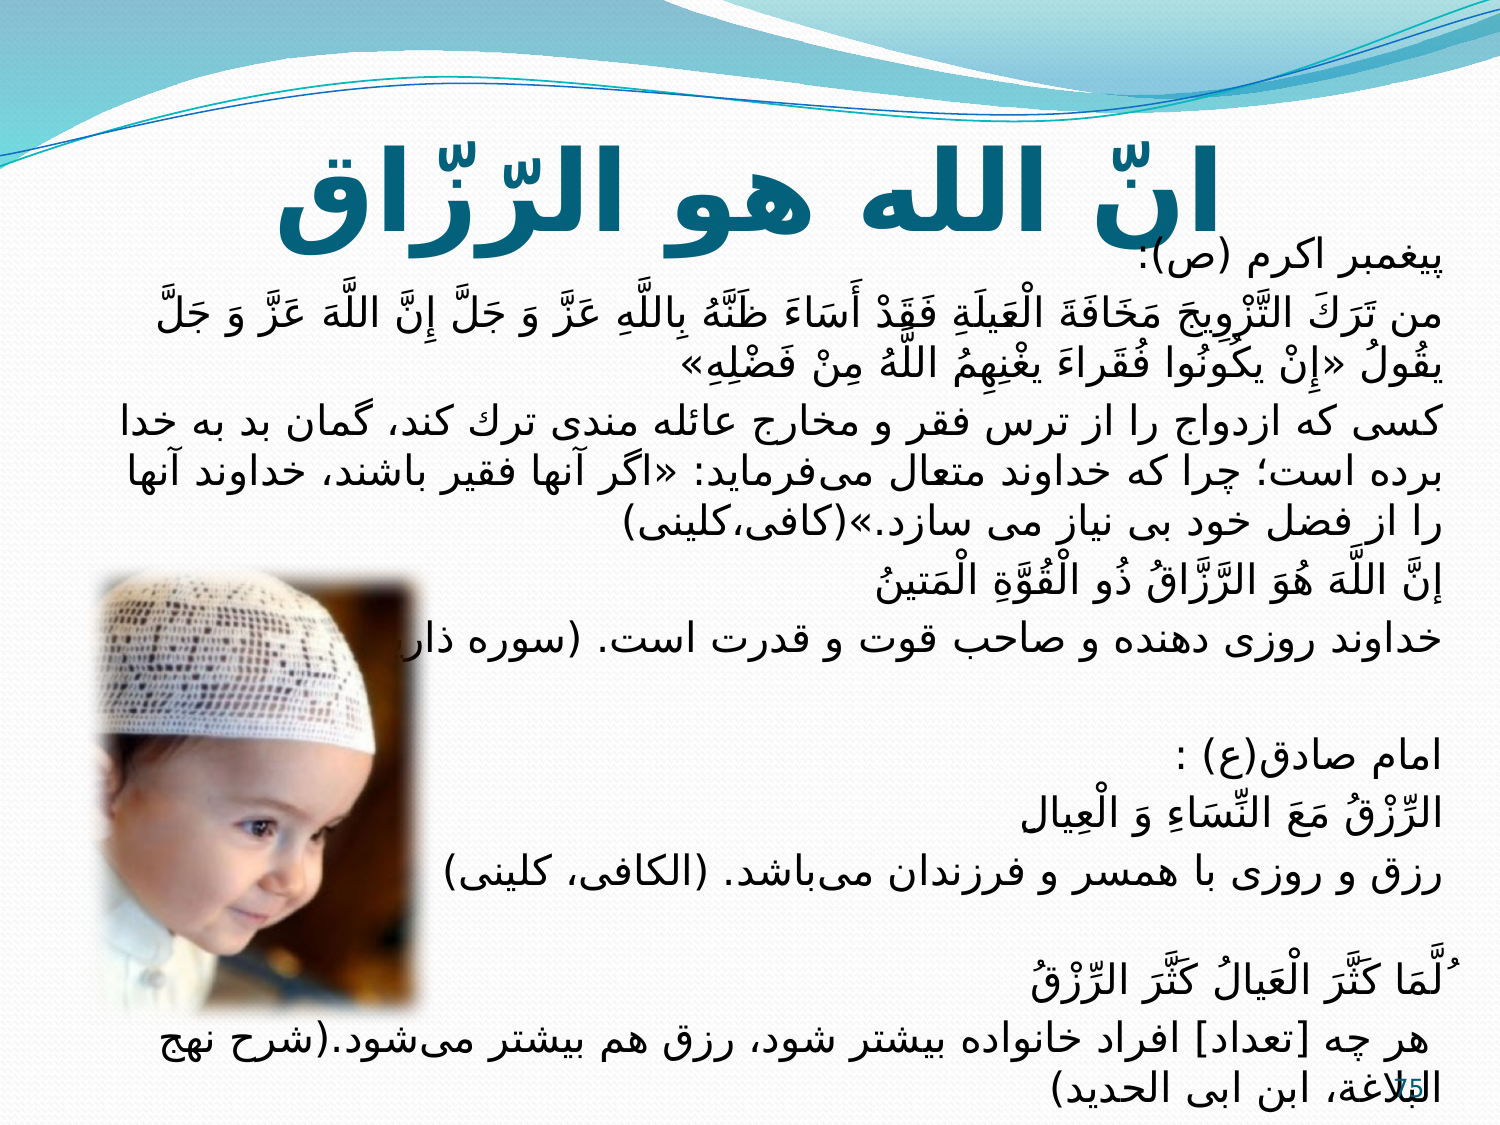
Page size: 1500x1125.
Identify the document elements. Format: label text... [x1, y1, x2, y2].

slide_number 75 [1299, 1042, 1425, 1103]
picture [85, 562, 434, 1027]
list پیغمبر اكرم (ص): من تَرَكَ التَّزْوِیجَ مَخَافَةَ الْعَیلَةِ فَقَدْ أَسَاءَ ظَنَّهُ بِاللَّهِ عَزَّ وَ جَلَّ إِنَّ اللَّهَ عَزَّ وَ جَلَّ یقُولُ «إِنْ یكُونُوا فُقَراءَ یغْنِهِمُ اللَّهُ مِنْ فَضْلِهِ» كسی كه ازدواج را از ترس فقر و مخارج عائله مندی ترك كند، گمان بد به خدا برده است؛ چرا كه خداوند متعال می‌فرماید: «اگر آنها فقیر باشند، خداوند آنها را از فضل خود بی نیاز می سازد.»(کافی،کلینی) إنَّ اللَّهَ هُوَ الرَّزَّاقُ ذُو الْقُوَّةِ الْمَتینُ خداوند روزی دهنده و صاحب قوت و قدرت است. (سوره ذاریات،آیه 58) امام صادق(ع) : الرِّزْقُ مَعَ النِّسَاءِ وَ الْعِیالِ رزق و روزی با همسر و فرزندان می‌باشد. (الكافی، كلینی) ُلَّمَا كَثَّرَ الْعَیالُ كَثَّرَ الرِّزْقُ هر چه [تعداد] افراد خانواده بیشتر شود، رزق هم بیشتر می‌شود.(شرح نهج البلاغة، ابن ابی الحدید) [85, 219, 1459, 1125]
title انّ الله هو الرّزّاق [75, 66, 1425, 254]
